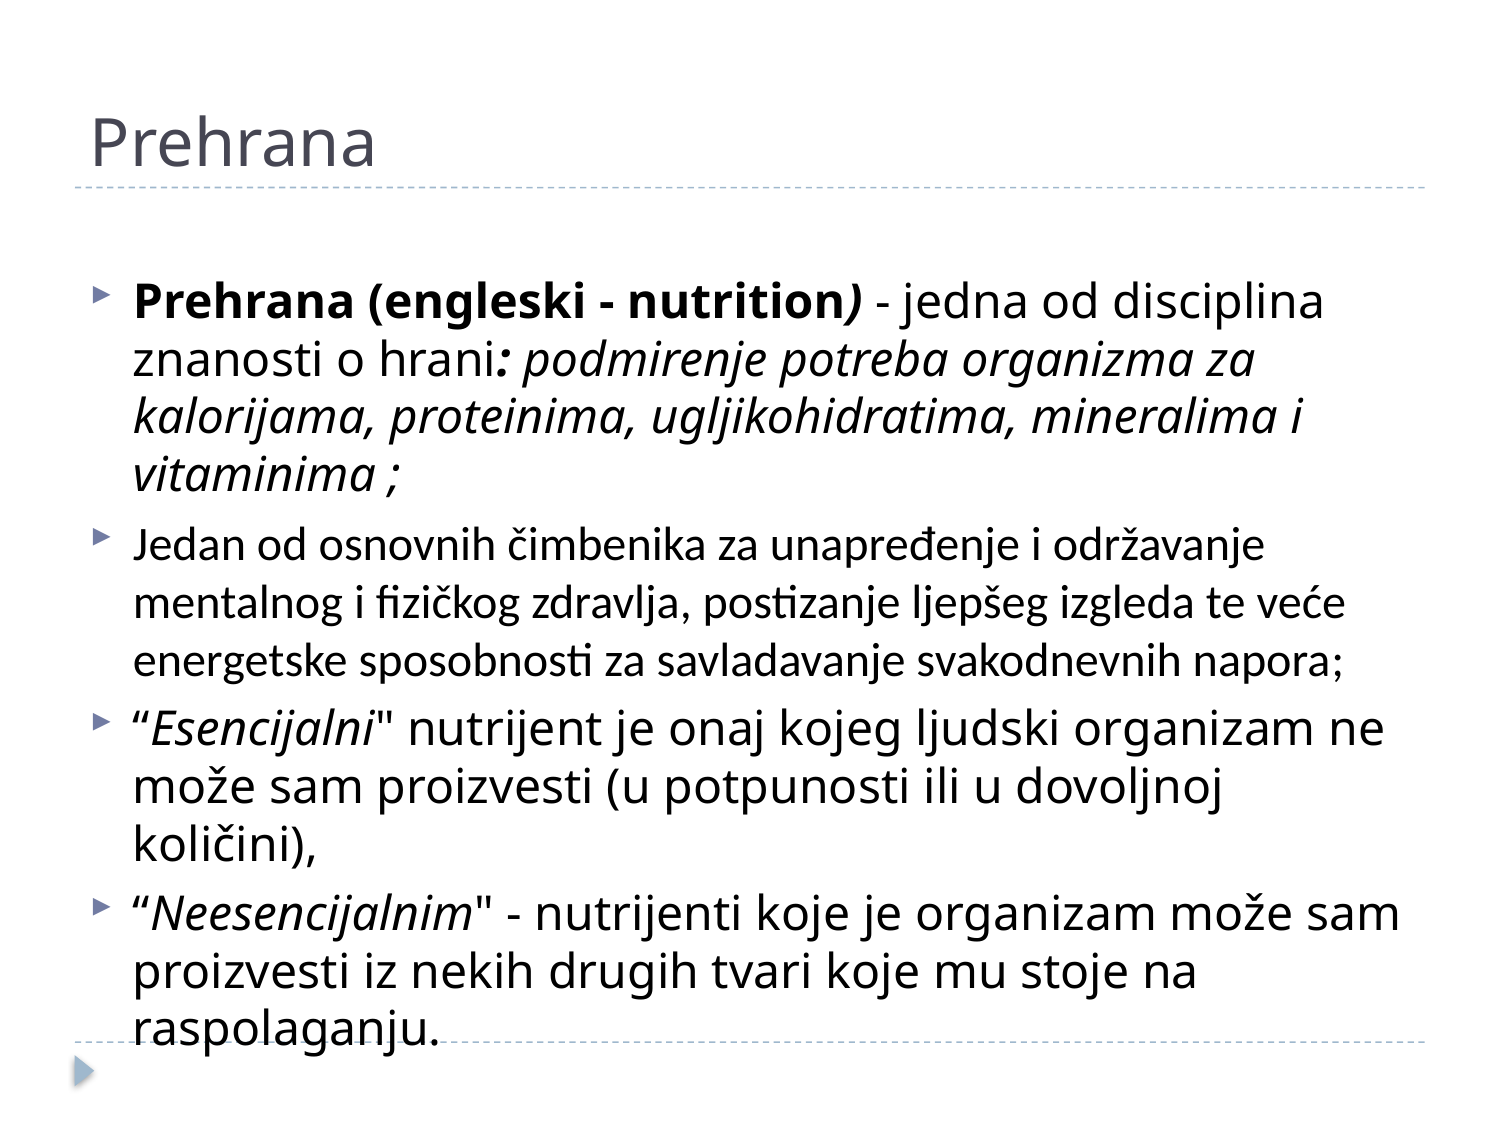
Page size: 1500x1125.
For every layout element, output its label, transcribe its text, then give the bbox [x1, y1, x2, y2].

list Prehrana (engleski - nutrition) - jedna od disciplina znanosti o hrani: podmirenje potreba organizma za kalorijama, proteinima, ugljikohidratima, mineralima i vitaminima ; Jedan od osnovnih čimbenika za unapređenje i održavanje mentalnog i fizičkog zdravlja, postizanje ljepšeg izgleda te veće energetske sposobnosti za savladavanje svakodnevnih napora; “Esencijalni" nutrijent je onaj kojeg ljudski organizam ne može sam proizvesti (u potpunosti ili u dovoljnoj količini), “Neesencijalnim" - nutrijenti koje je organizam može sam proizvesti iz nekih drugih tvari koje mu stoje na raspolaganju. [75, 262, 1425, 1067]
title Prehrana [75, 24, 1425, 188]
